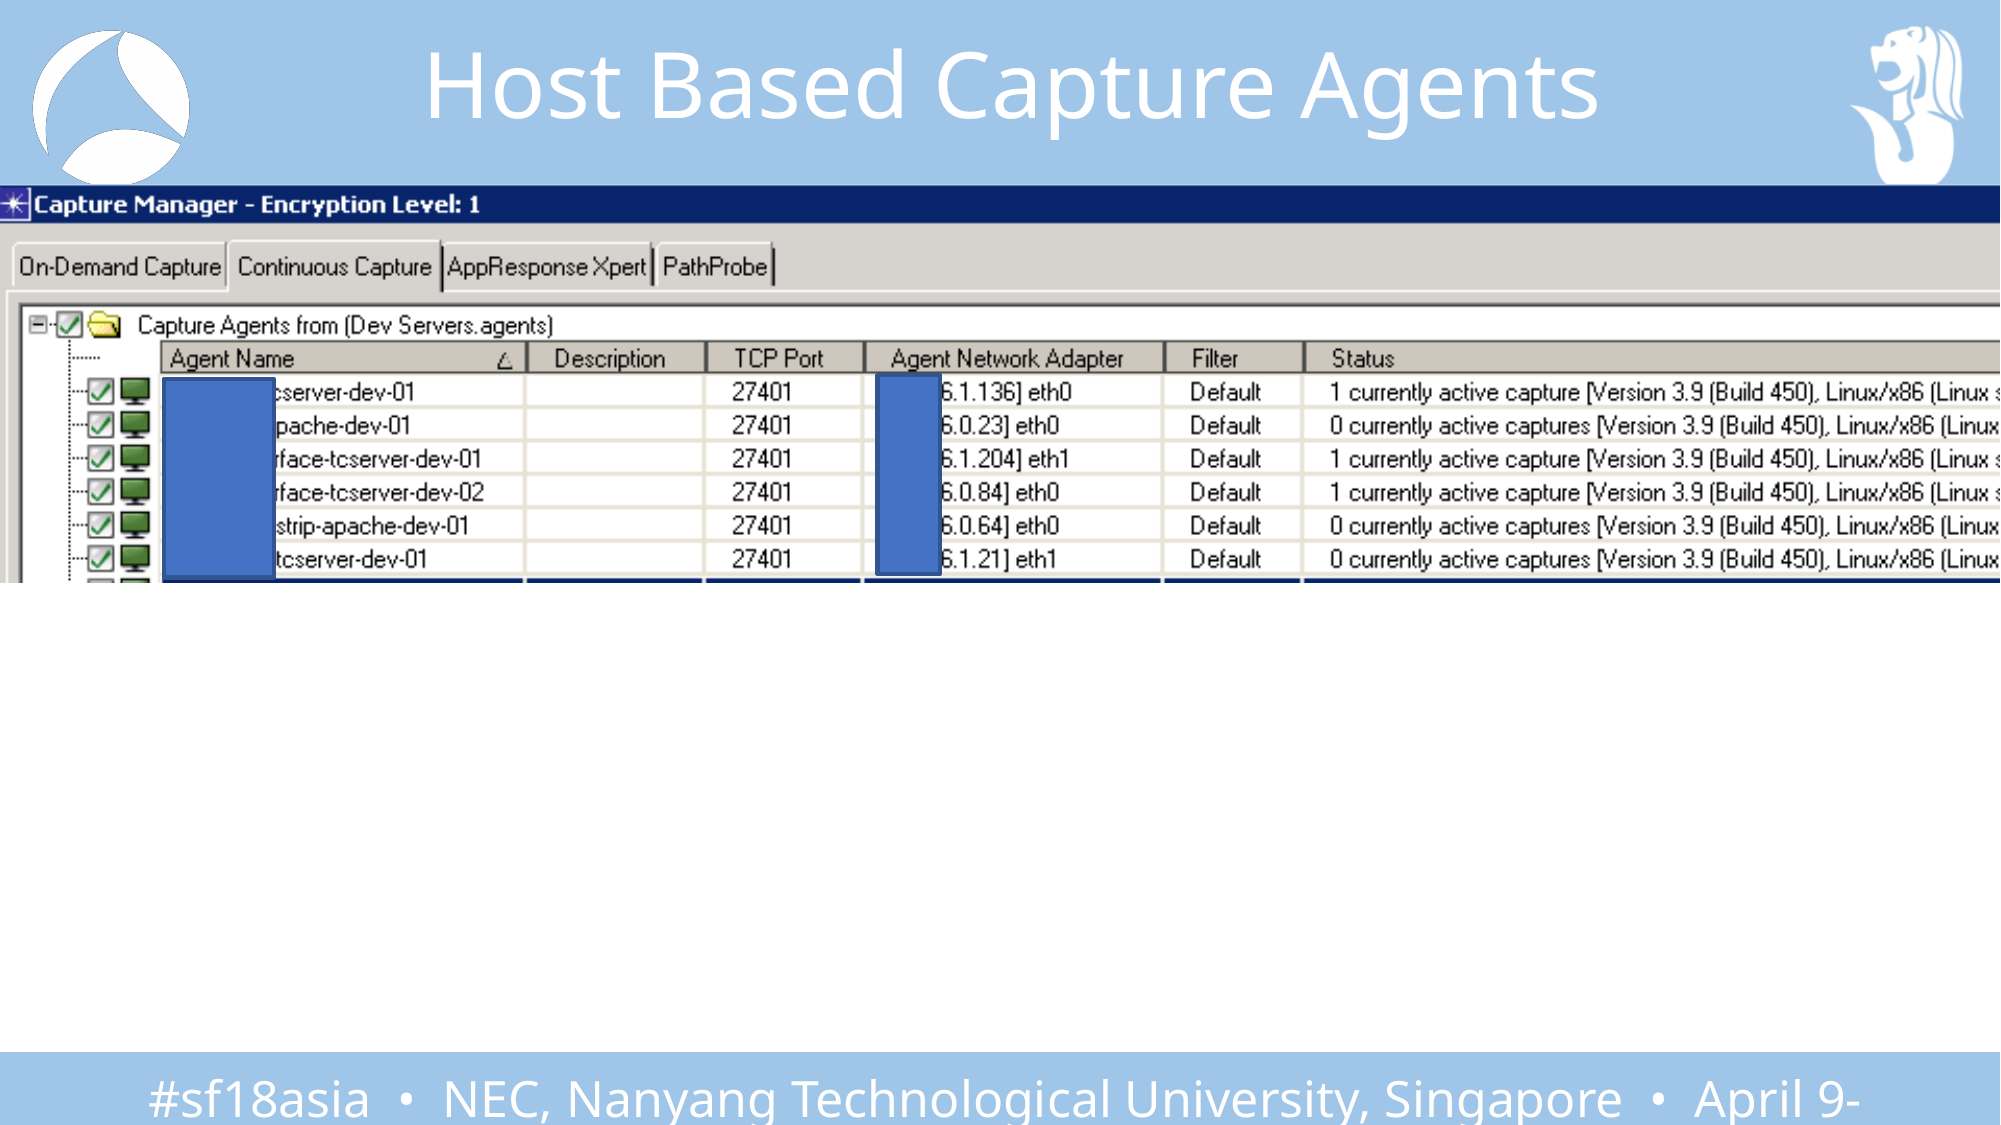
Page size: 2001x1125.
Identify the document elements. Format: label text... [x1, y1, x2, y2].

picture [0, 155, 2000, 583]
title Host Based Capture Agents [31, 24, 1994, 155]
